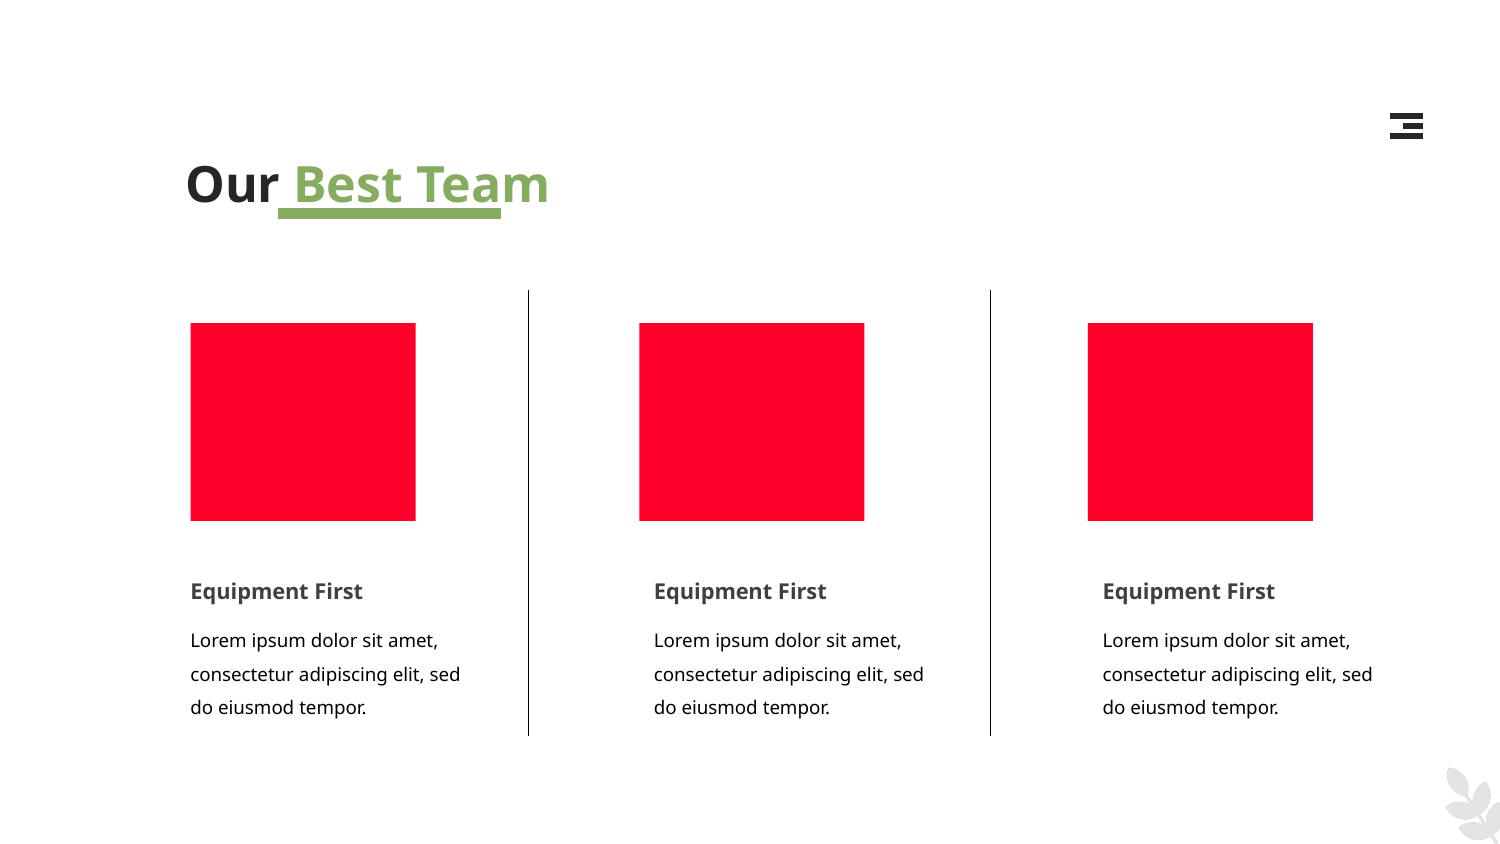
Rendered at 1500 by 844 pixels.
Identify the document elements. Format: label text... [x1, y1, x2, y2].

picture [639, 323, 865, 521]
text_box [1389, 116, 1423, 136]
text_box Equipment First [639, 570, 860, 609]
picture [190, 323, 416, 521]
picture [1404, 737, 1500, 844]
text_box Equipment First [1087, 570, 1309, 609]
text_box Lorem ipsum dolor sit amet, consectetur adipiscing elit, sed do eiusmod tempor. [175, 609, 485, 726]
text_box Lorem ipsum dolor sit amet, consectetur adipiscing elit, sed do eiusmod tempor. [1087, 609, 1397, 726]
text_box Lorem ipsum dolor sit amet, consectetur adipiscing elit, sed do eiusmod tempor. [639, 609, 949, 726]
picture [1087, 323, 1314, 521]
text_box Equipment First [175, 570, 397, 609]
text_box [185, 153, 632, 214]
